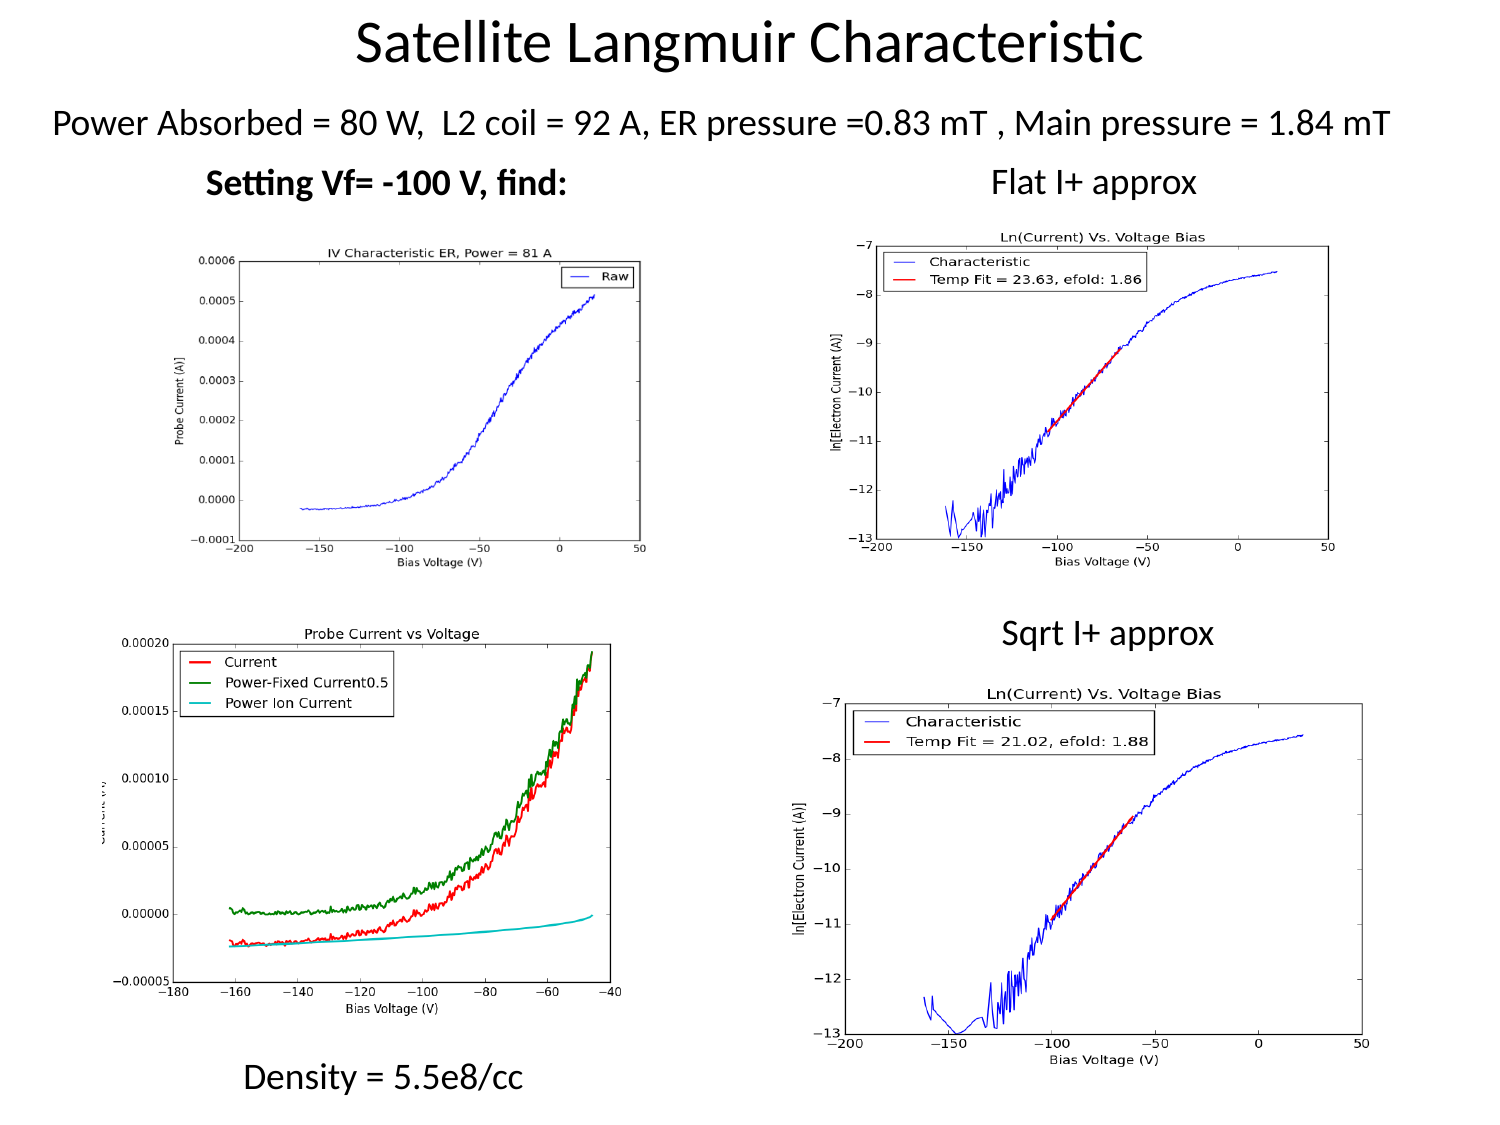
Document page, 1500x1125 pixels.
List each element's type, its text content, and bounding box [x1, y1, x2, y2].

picture [760, 662, 1428, 1076]
text_box Flat I+ approx [976, 149, 1213, 208]
text_box Power Absorbed = 80 W, L2 coil = 92 A, ER pressure =0.83 mT , Main pressure = 1.84 mT [37, 90, 1500, 150]
text_box Density = 5.5e8/cc [228, 1044, 539, 1105]
text_box Sqrt I+ approx [986, 601, 1230, 660]
text_box Setting Vf= -100 V, find: [191, 150, 584, 211]
picture [101, 600, 666, 1024]
picture [802, 209, 1386, 576]
picture [174, 226, 691, 576]
title Satellite Langmuir Characteristic [75, 0, 1425, 83]
